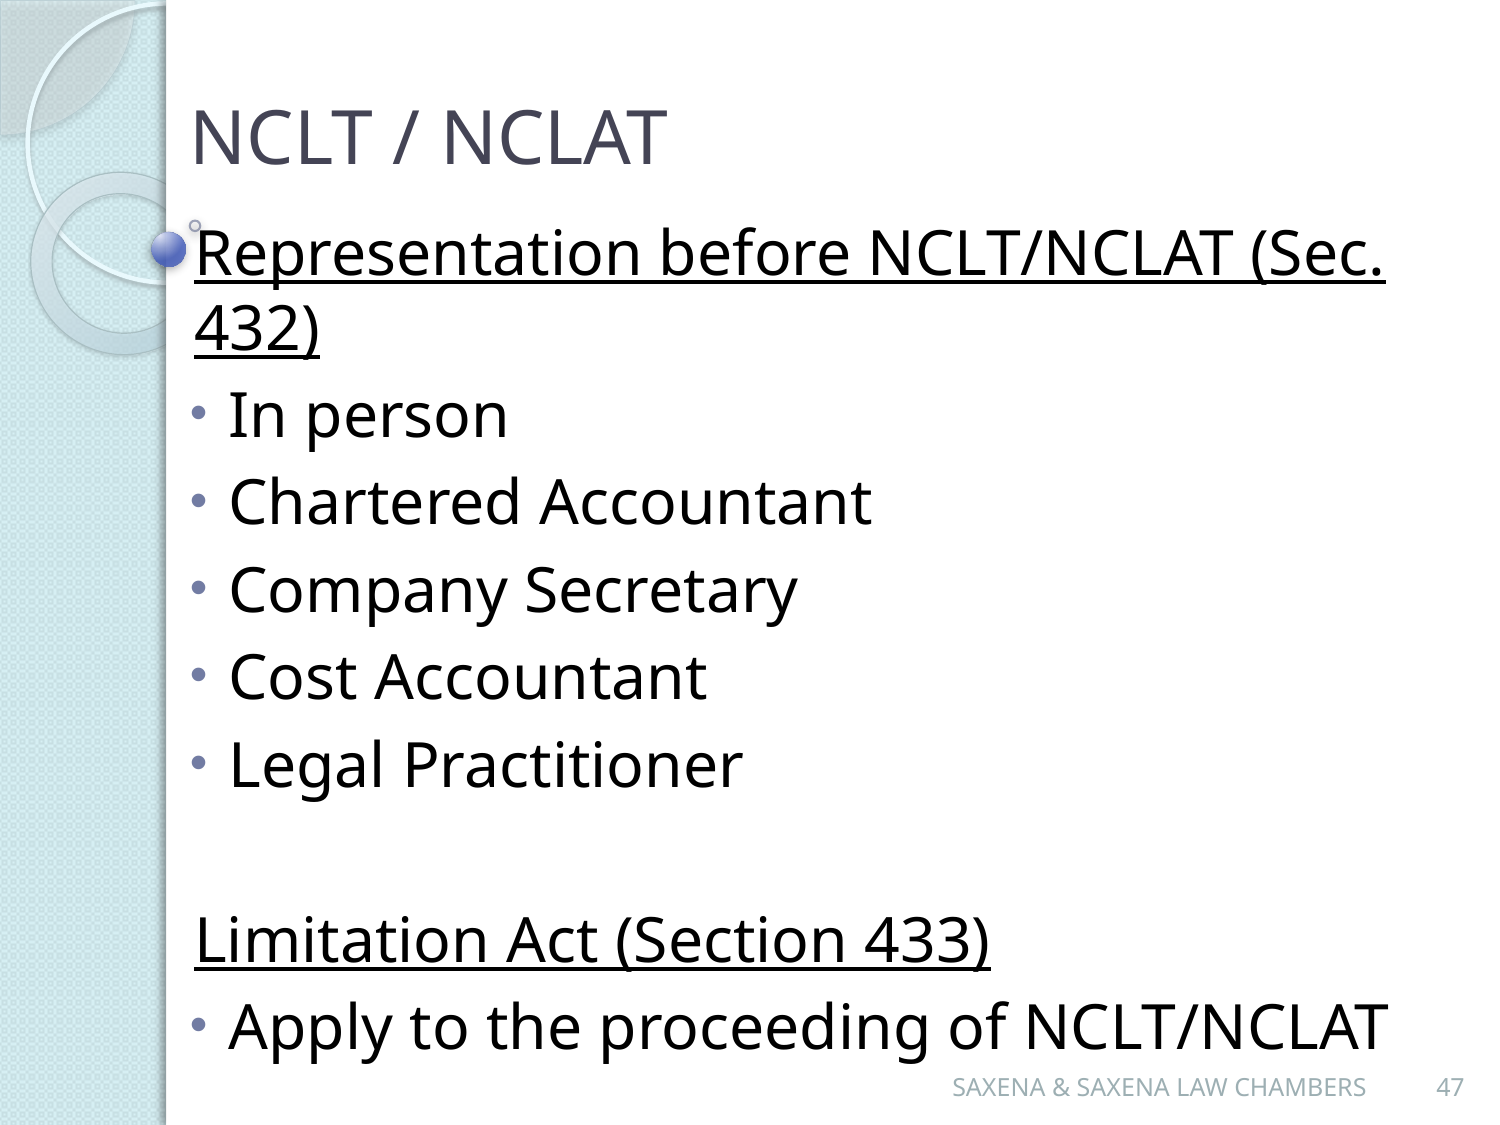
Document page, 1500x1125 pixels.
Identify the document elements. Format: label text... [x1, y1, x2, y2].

title NCLT / NCLAT [174, 37, 1363, 188]
slide_number 47 [1413, 1034, 1488, 1113]
footer SAXENA & SAXENA LAW CHAMBERS [937, 1034, 1413, 1113]
subtitle Representation before NCLT/NCLAT (Sec. 432) In person Chartered Accountant Company Secretary Cost Accountant Legal Practitioner Limitation Act (Section 433) Apply to the proceeding of NCLT/NCLAT [174, 212, 1463, 1025]
